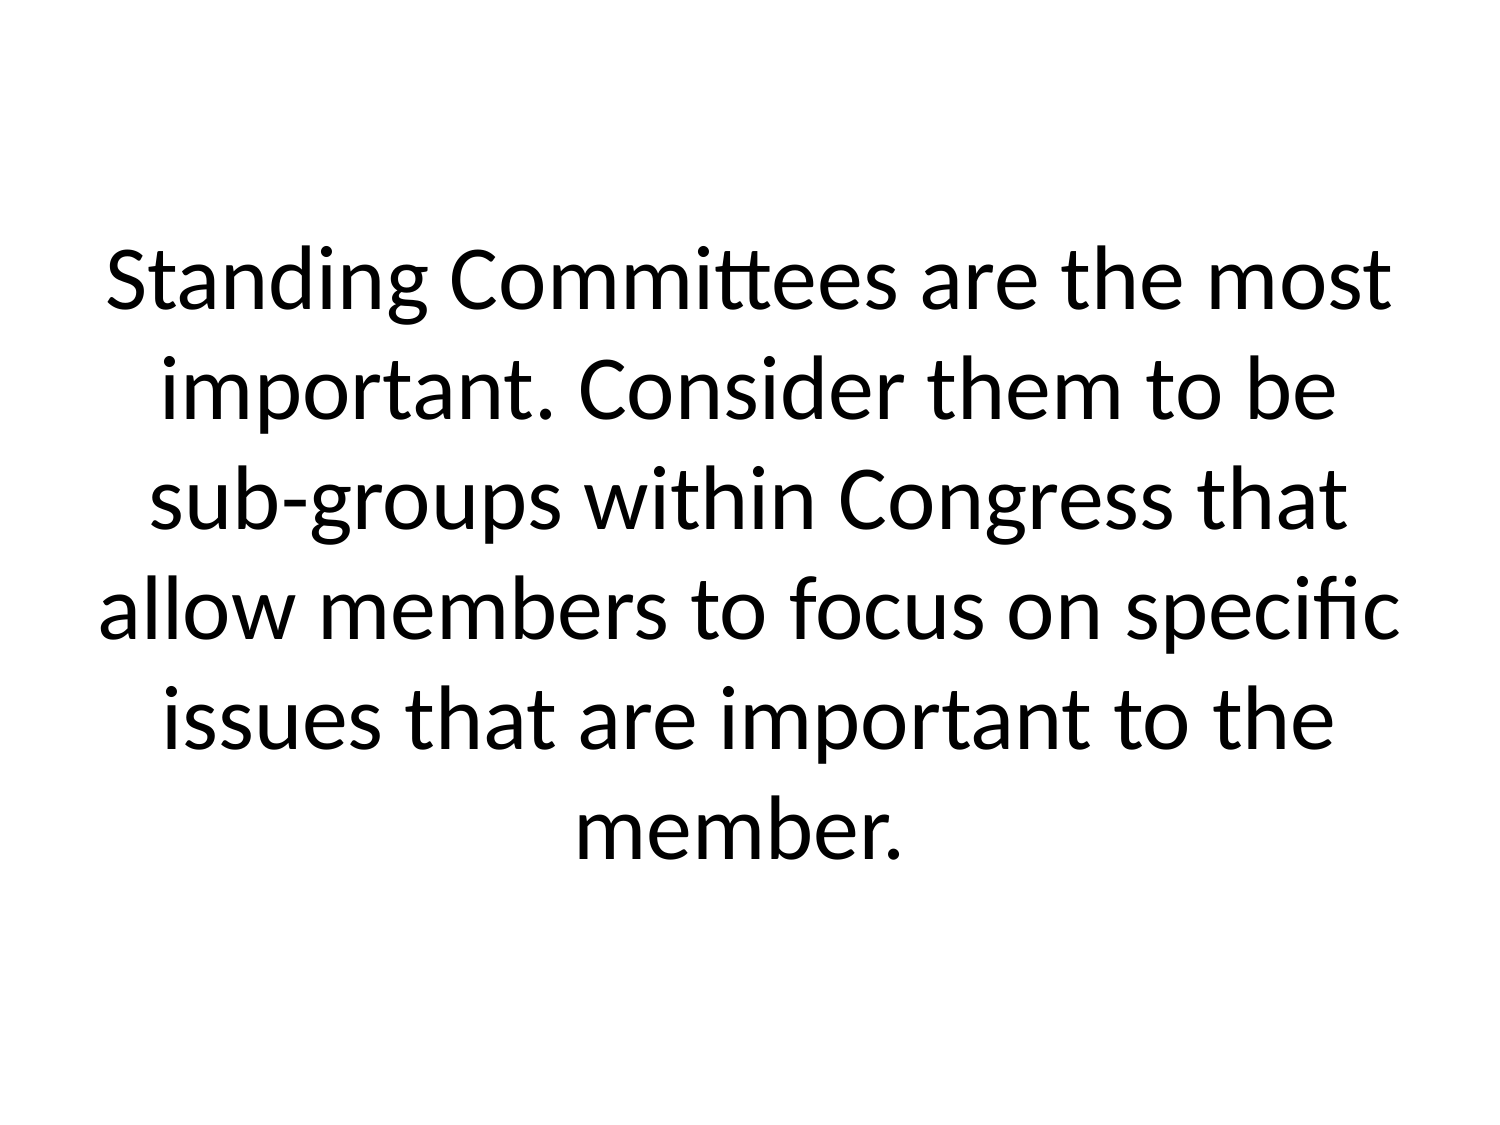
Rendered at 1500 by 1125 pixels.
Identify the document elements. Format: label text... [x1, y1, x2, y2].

title Standing Committees are the most important. Consider them to be sub-groups within Congress that allow members to focus on specific issues that are important to the member. [74, 44, 1426, 1051]
